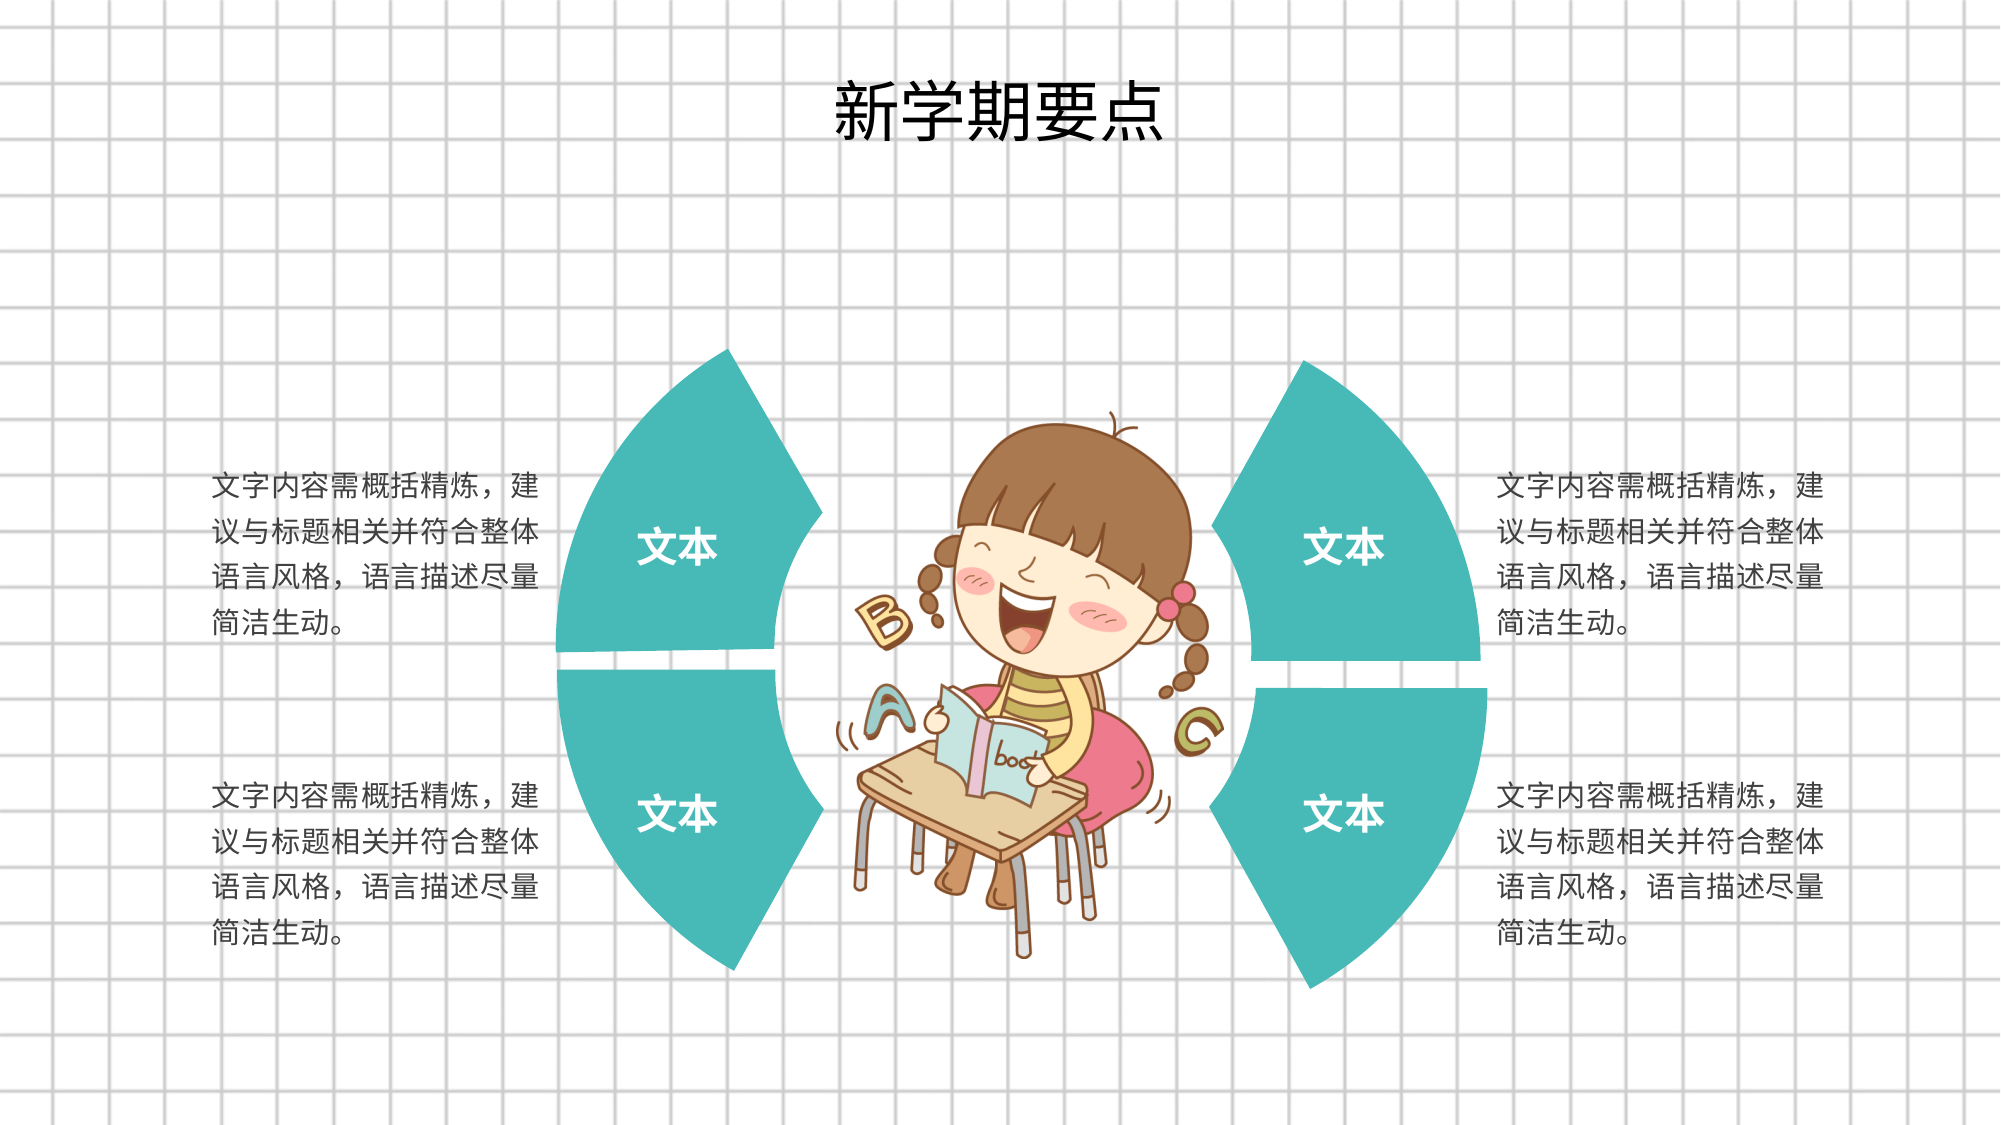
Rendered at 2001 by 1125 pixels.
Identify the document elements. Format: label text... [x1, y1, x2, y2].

text_box [1224, 687, 1488, 989]
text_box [595, 62, 1405, 209]
text_box 文本 [1287, 780, 1421, 846]
text_box 文本 [621, 513, 754, 579]
text_box 文字内容需概括精炼，建议与标题相关并符合整体语言风格，语言描述尽量简洁生动。 [1482, 449, 1856, 647]
text_box [557, 669, 824, 971]
text_box 文本 [1287, 513, 1421, 579]
picture [0, 0, 2001, 1125]
text_box 文字内容需概括精炼，建议与标题相关并符合整体语言风格，语言描述尽量简洁生动。 [196, 449, 560, 647]
text_box 文字内容需概括精炼，建议与标题相关并符合整体语言风格，语言描述尽量简洁生动。 [1482, 759, 1856, 957]
text_box 文字内容需概括精炼，建议与标题相关并符合整体语言风格，语言描述尽量简洁生动。 [196, 759, 560, 957]
text_box [555, 348, 823, 653]
text_box [1224, 360, 1481, 661]
text_box 文本 [621, 780, 754, 846]
